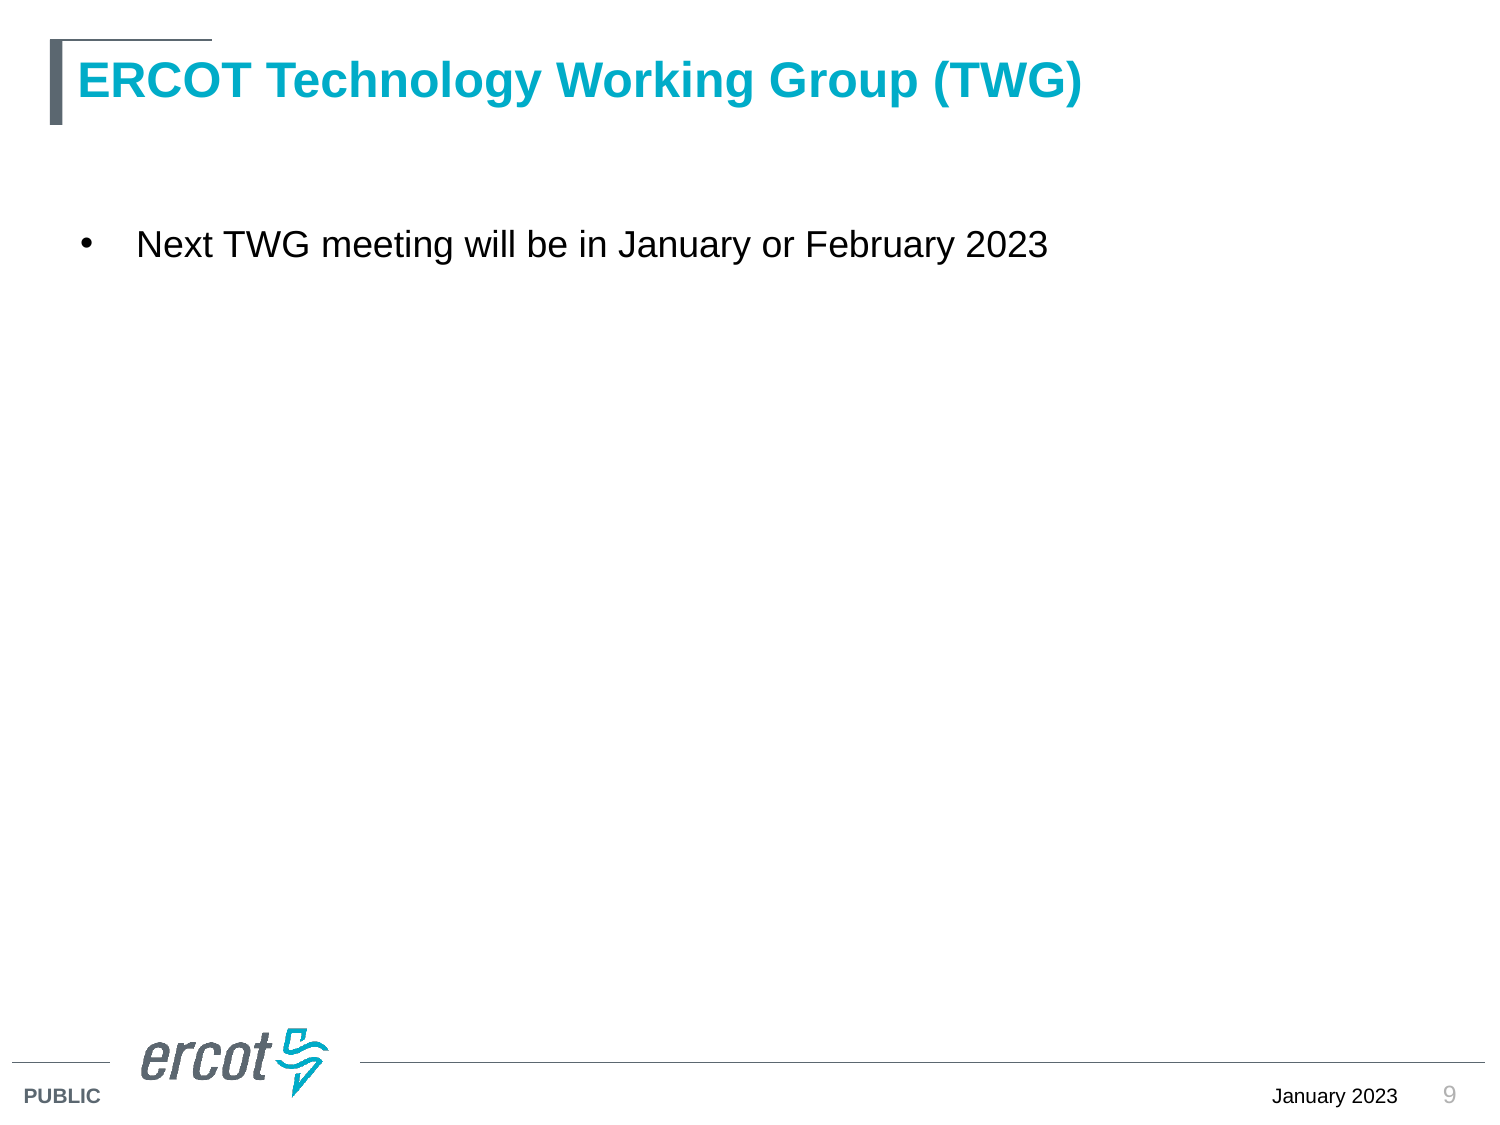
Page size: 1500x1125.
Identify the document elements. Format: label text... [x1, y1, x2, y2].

title ERCOT Technology Working Group (TWG) [62, 39, 1300, 125]
slide_number 9 [1412, 1076, 1488, 1112]
picture [137, 1024, 332, 1100]
text_box Next TWG meeting will be in January or February 2023 [64, 212, 1128, 350]
